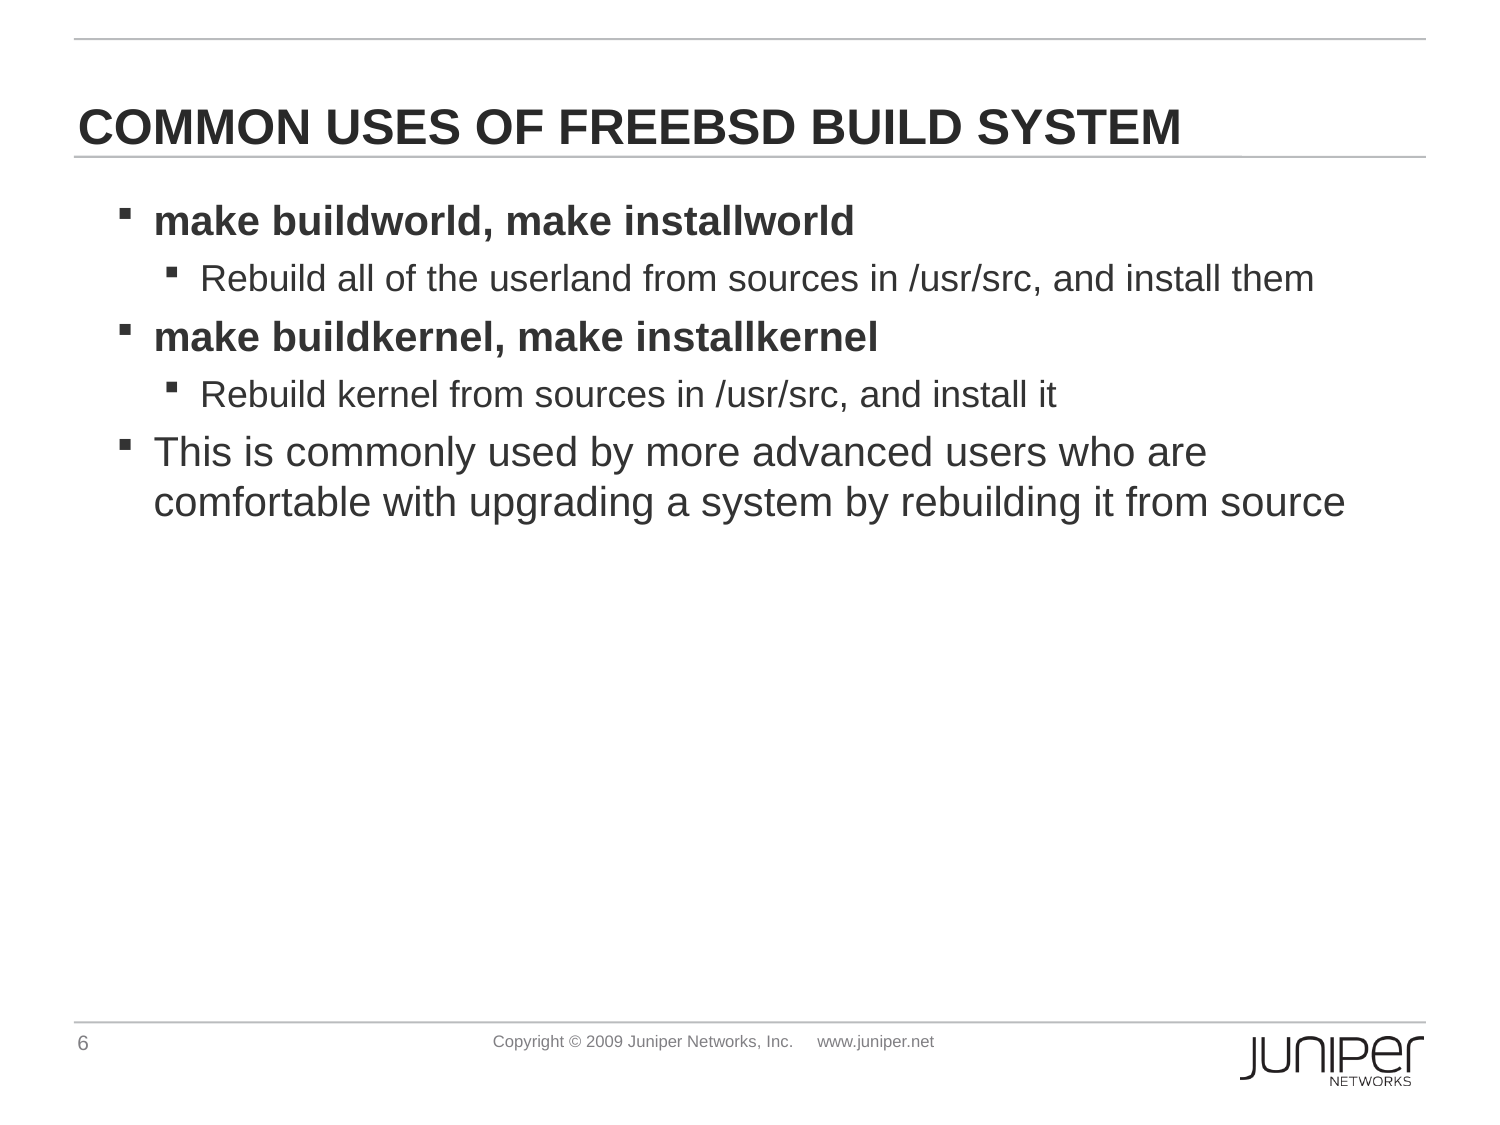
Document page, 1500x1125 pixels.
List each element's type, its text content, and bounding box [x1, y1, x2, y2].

list make buildworld, make installworld Rebuild all of the userland from sources in /usr/src, and install them make buildkernel, make installkernel Rebuild kernel from sources in /usr/src, and install it This is commonly used by more advanced users who are comfortable with upgrading a system by rebuilding it from source [60, 186, 1411, 983]
title COMMON USES of FREEBSD build system [77, 41, 1427, 164]
picture [1240, 1036, 1424, 1086]
